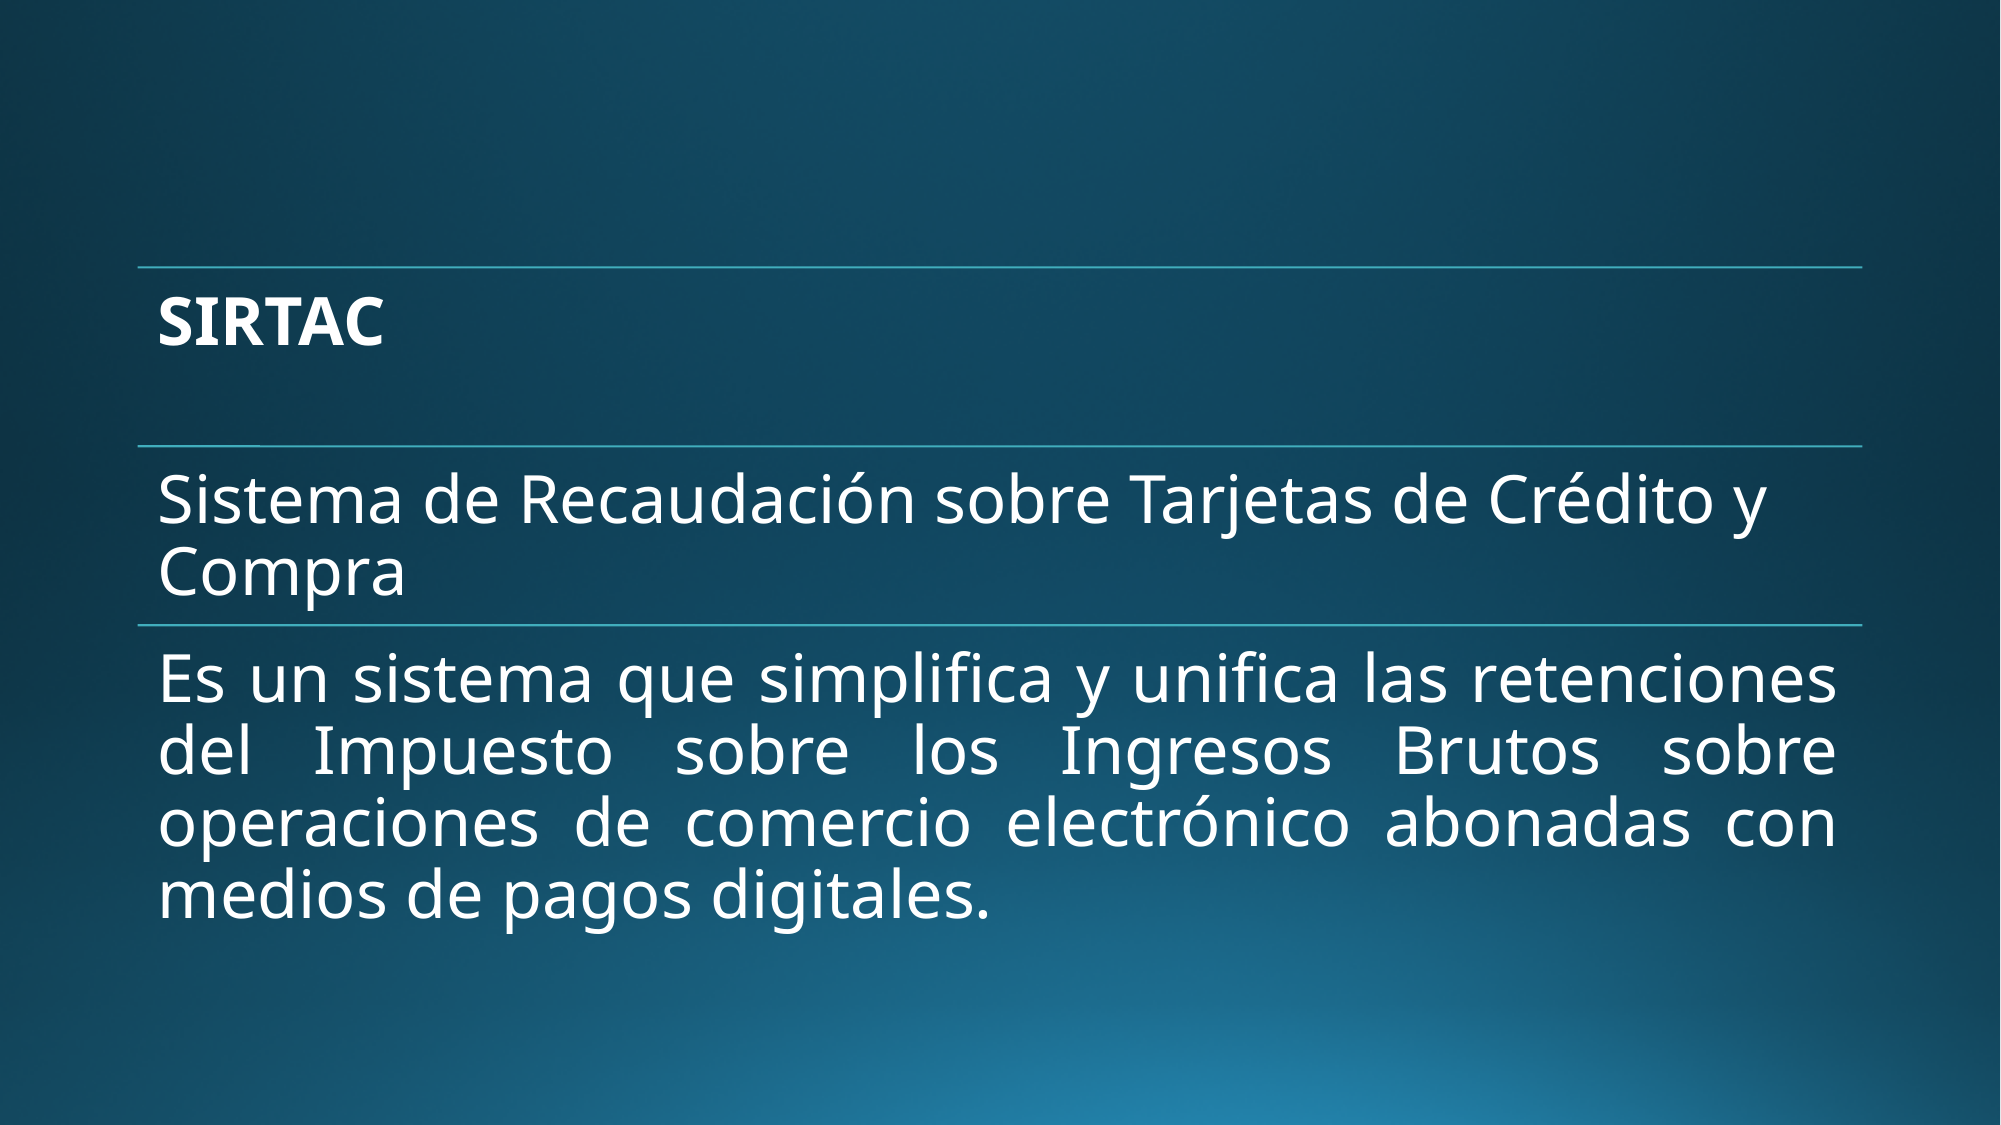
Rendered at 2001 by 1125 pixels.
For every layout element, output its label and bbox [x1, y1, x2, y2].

text_box [137, 267, 1863, 983]
picture [0, 0, 2001, 1125]
